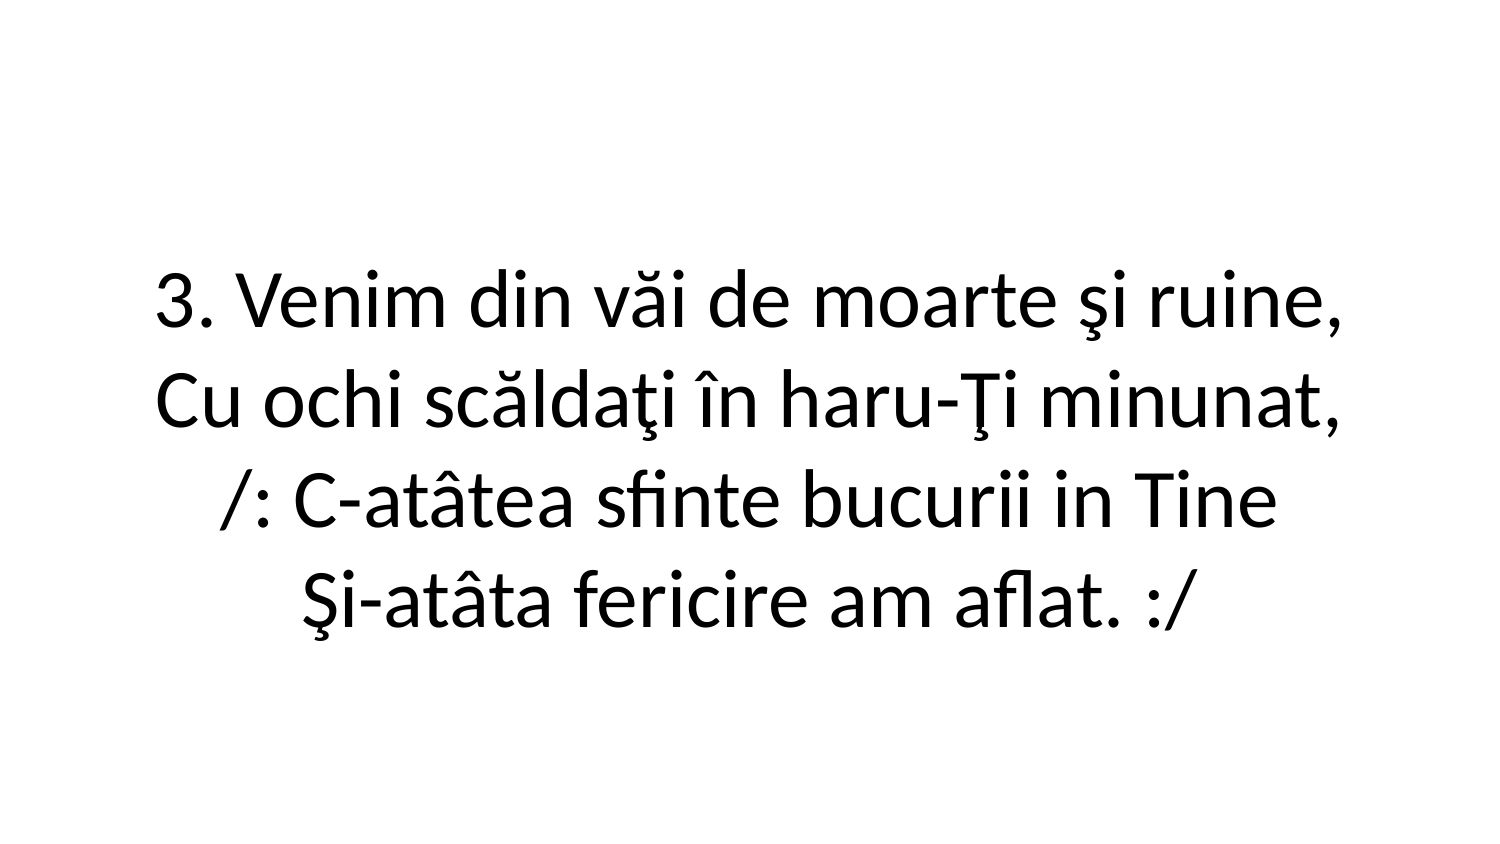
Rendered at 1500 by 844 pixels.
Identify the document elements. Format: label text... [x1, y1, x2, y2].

text_box 3. Venim din văi de moarte şi ruine, Cu ochi scăldaţi în haru-Ţi minunat, /: C-atâtea sfinte bucurii in Tine Şi-atâta fericire am aflat. :/ [138, 192, 1362, 652]
